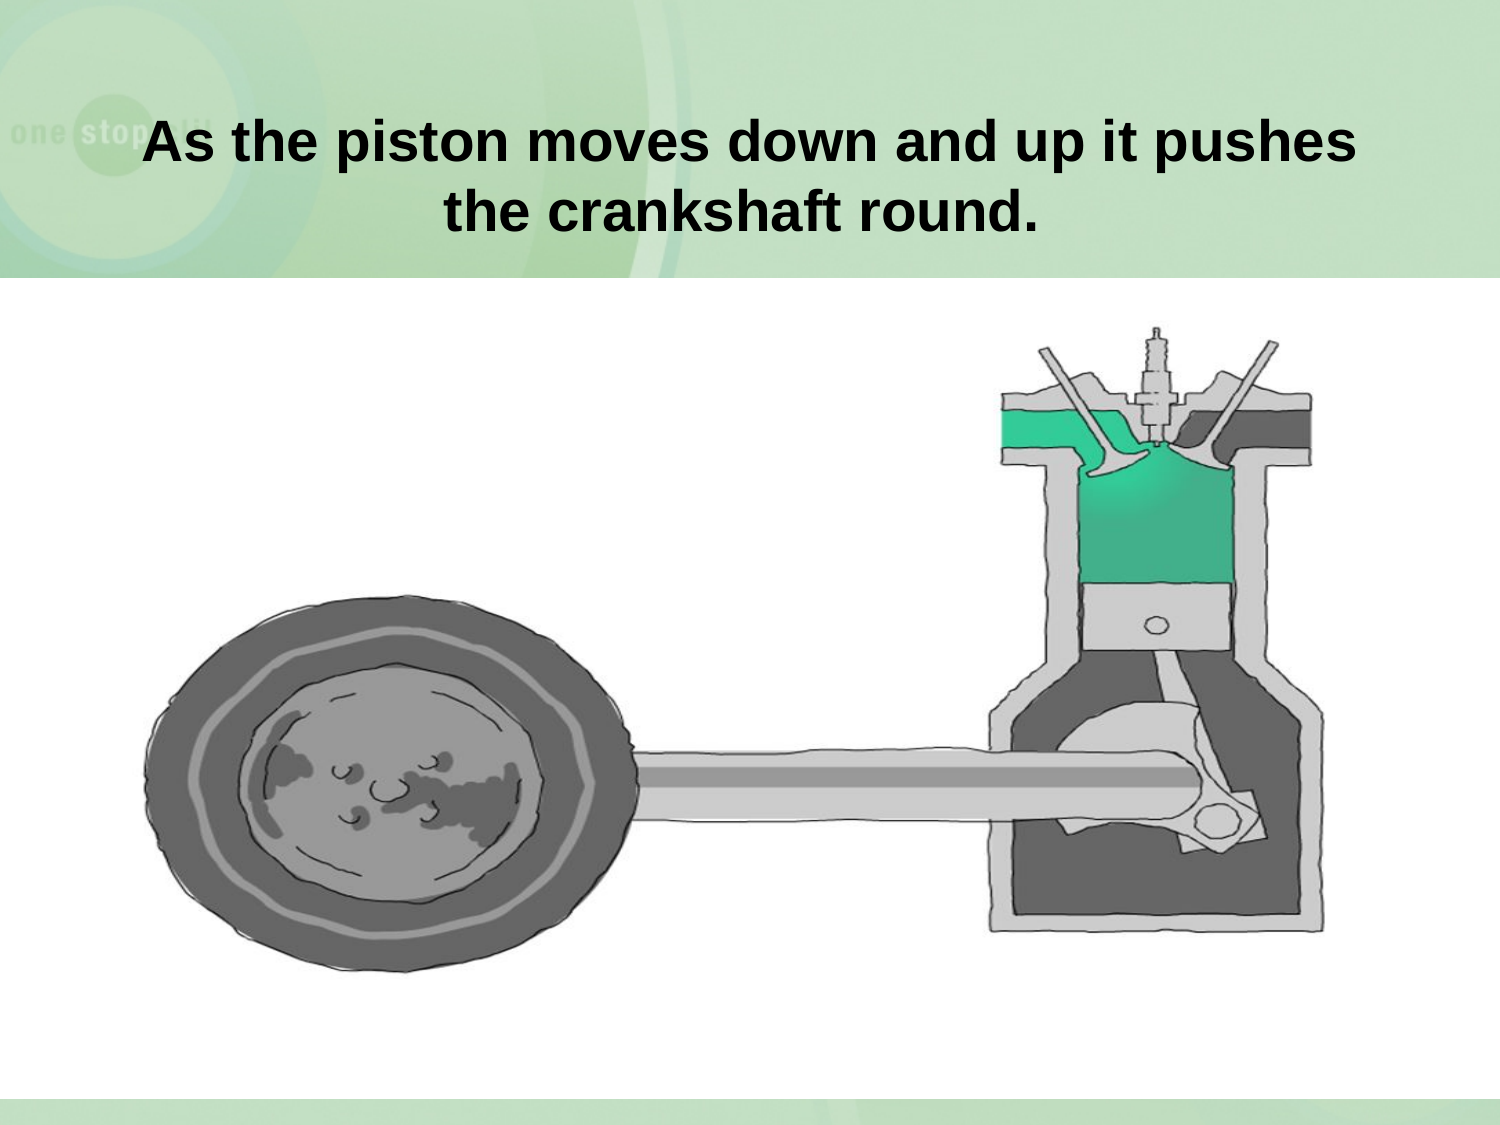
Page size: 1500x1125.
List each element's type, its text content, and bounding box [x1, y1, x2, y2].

picture [0, 0, 1500, 1125]
title As the piston moves down and up it pushes the crankshaft round. [75, 79, 1425, 268]
